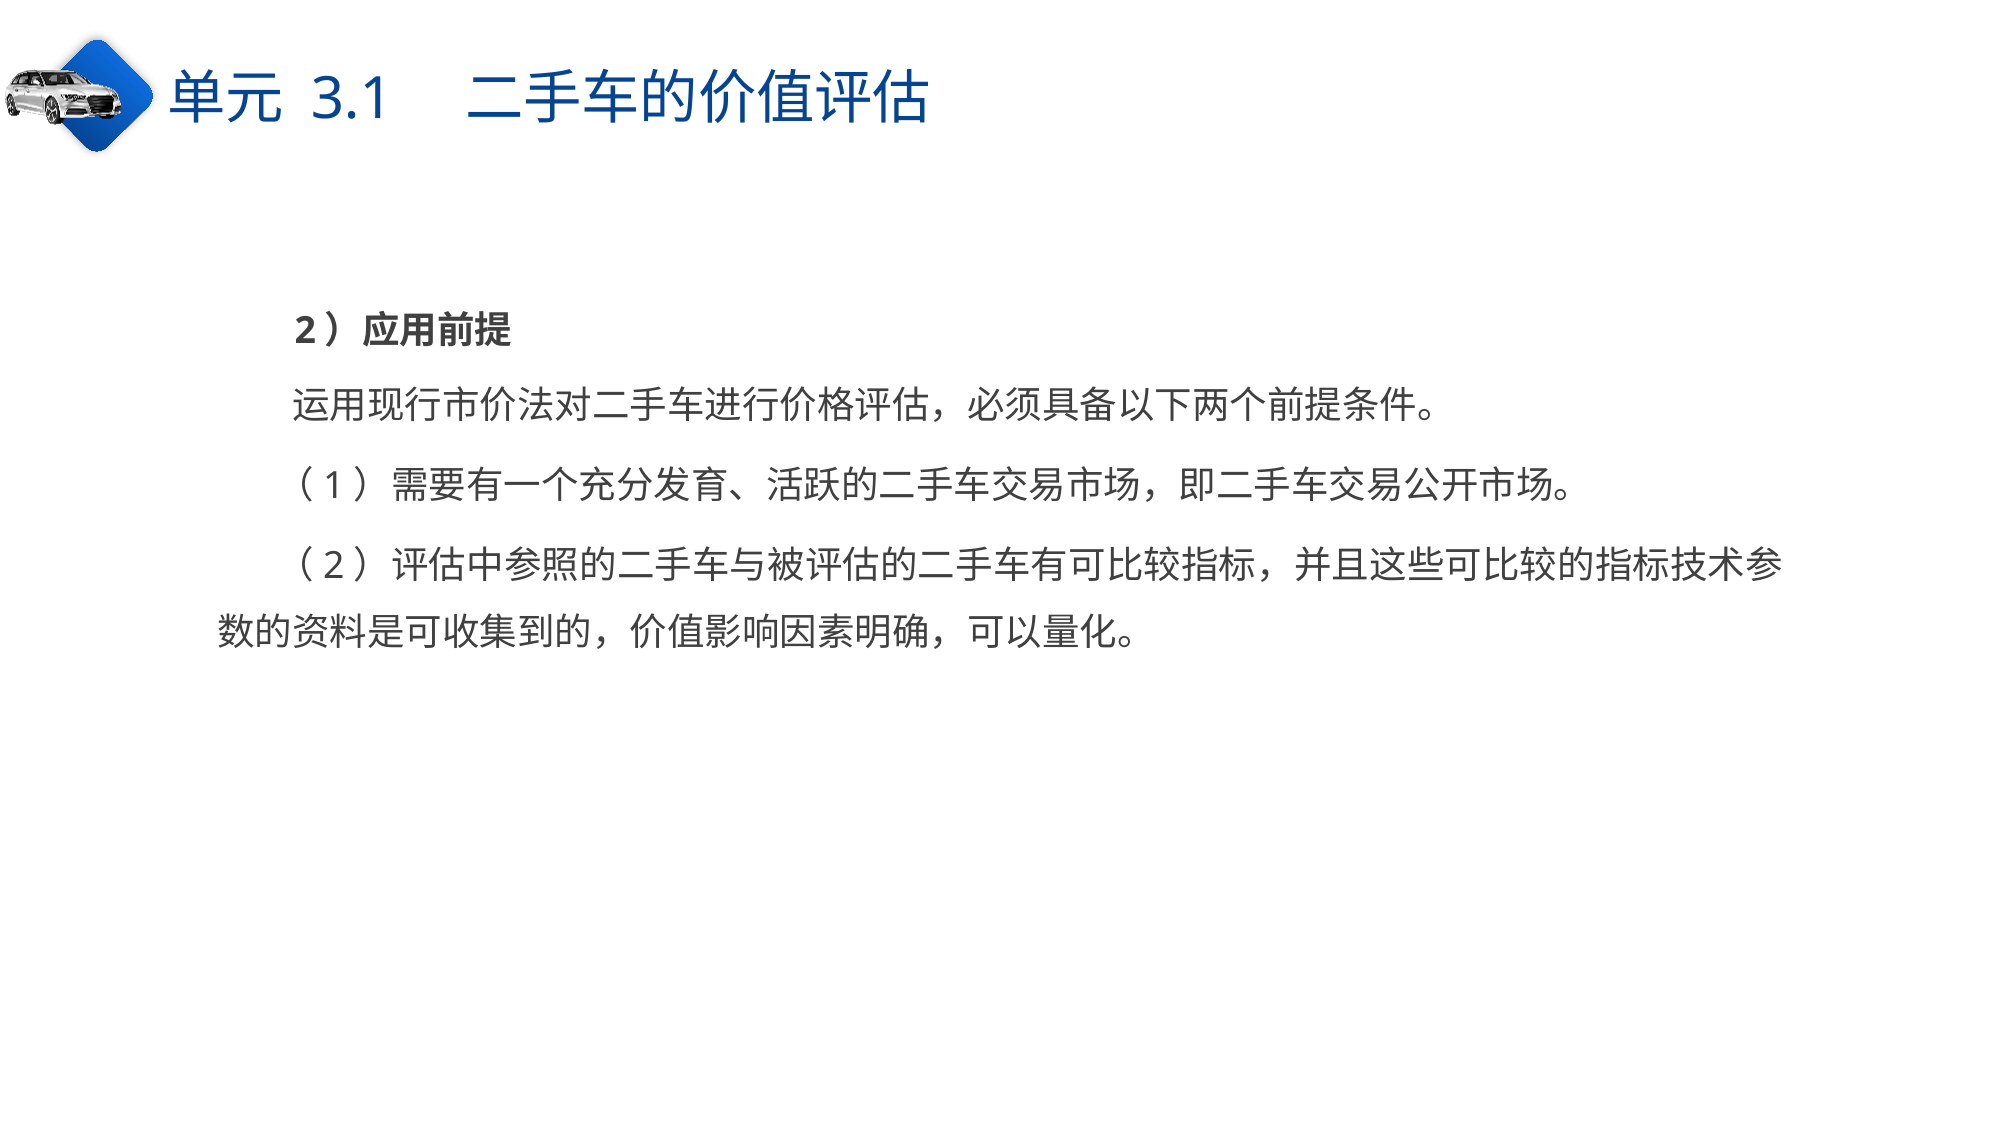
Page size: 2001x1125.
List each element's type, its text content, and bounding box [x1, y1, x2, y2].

picture [0, 31, 125, 157]
text_box 2）应用前提 [204, 275, 1000, 358]
text_box 单元 3.1 二手车的价值评估 [152, 52, 946, 138]
text_box 运用现行市价法对二手车进行价格评估，必须具备以下两个前提条件。 （1）需要有一个充分发育、活跃的二手车交易市场，即二手车交易公开市场。 （2）评估中参照的二手车与被评估的二手车有可比较指标，并且这些可比较的指标技术参数的资料是可收集到的，价值影响因素明确，可以量化。 [202, 350, 1798, 661]
